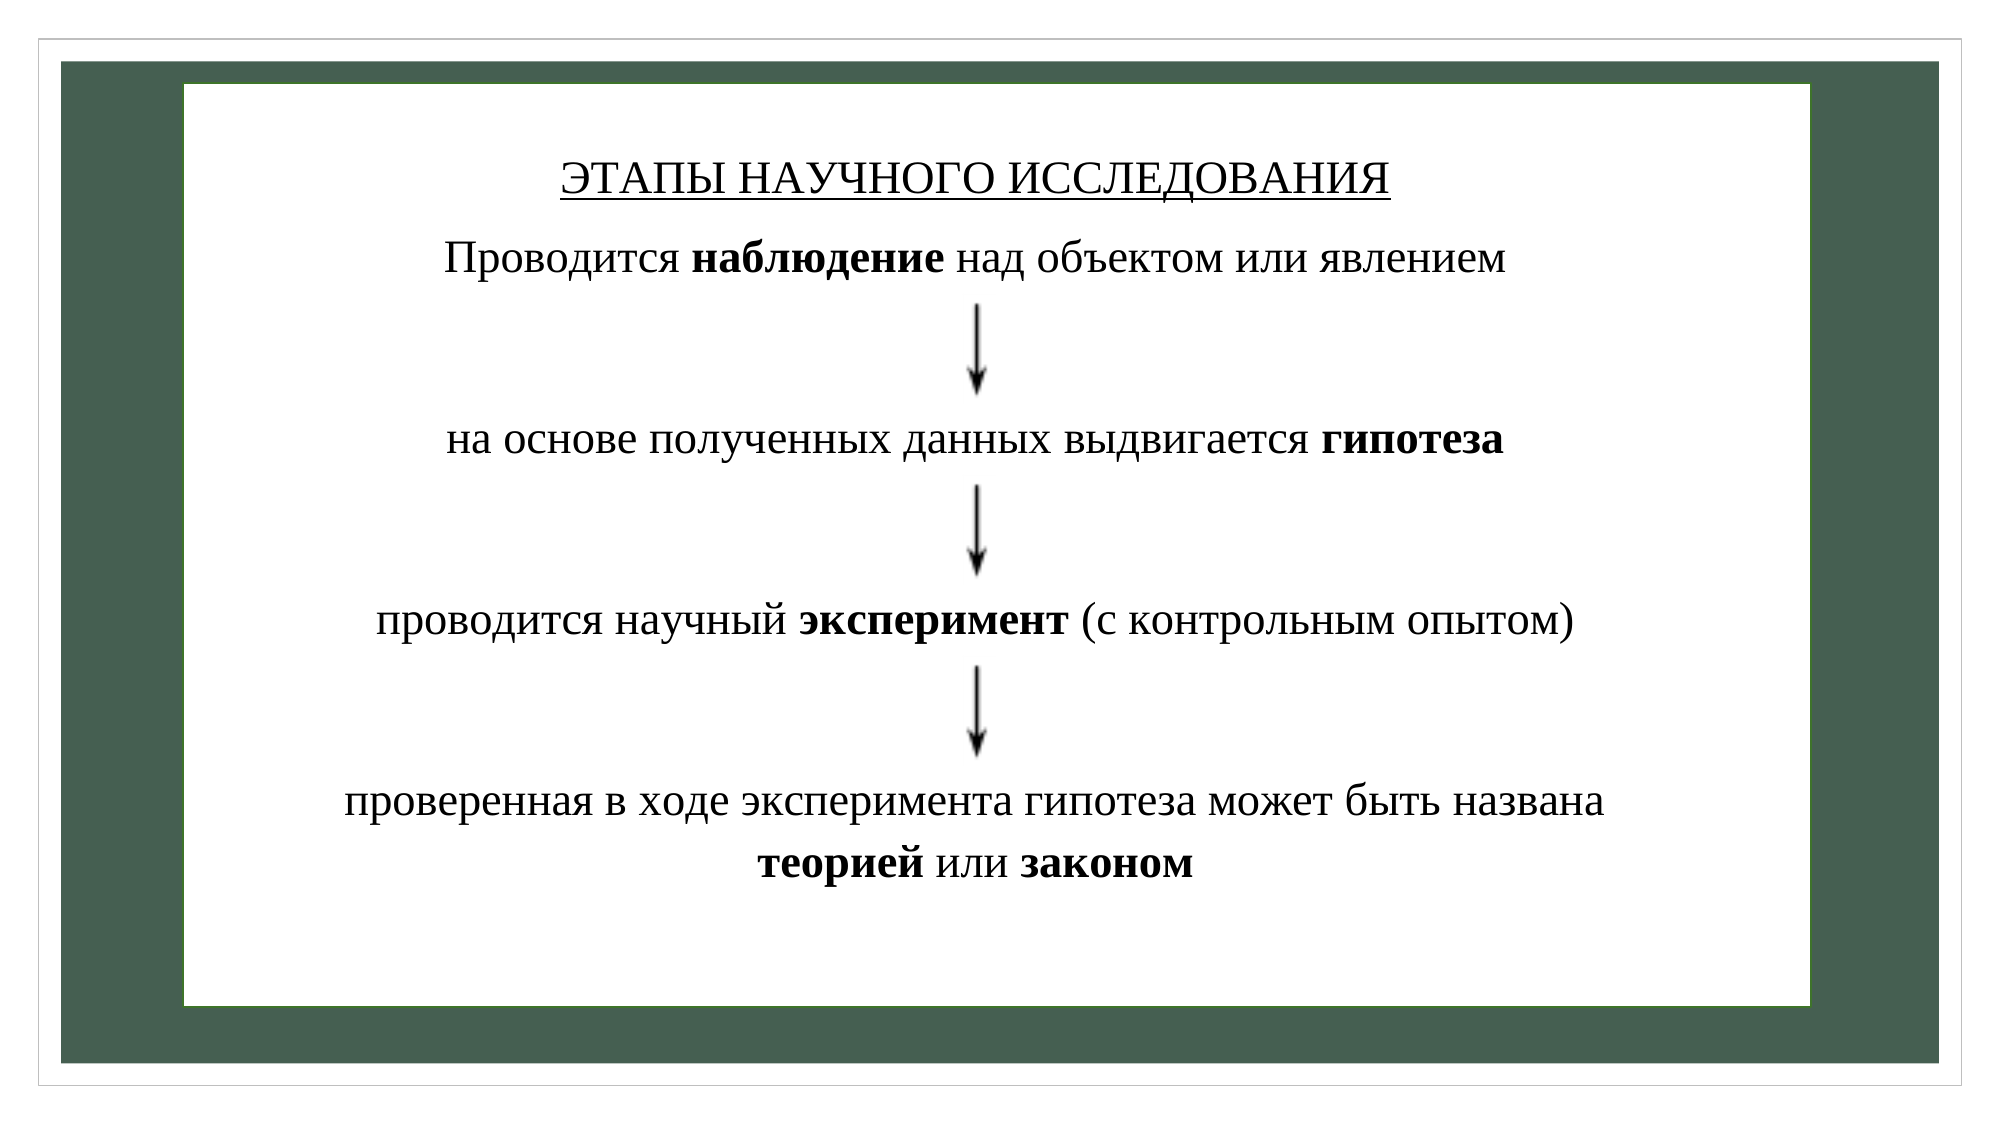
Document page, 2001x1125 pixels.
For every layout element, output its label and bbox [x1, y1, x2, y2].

text_box [182, 82, 1812, 129]
text_box [182, 967, 1812, 1008]
list [0, 132, 1811, 958]
